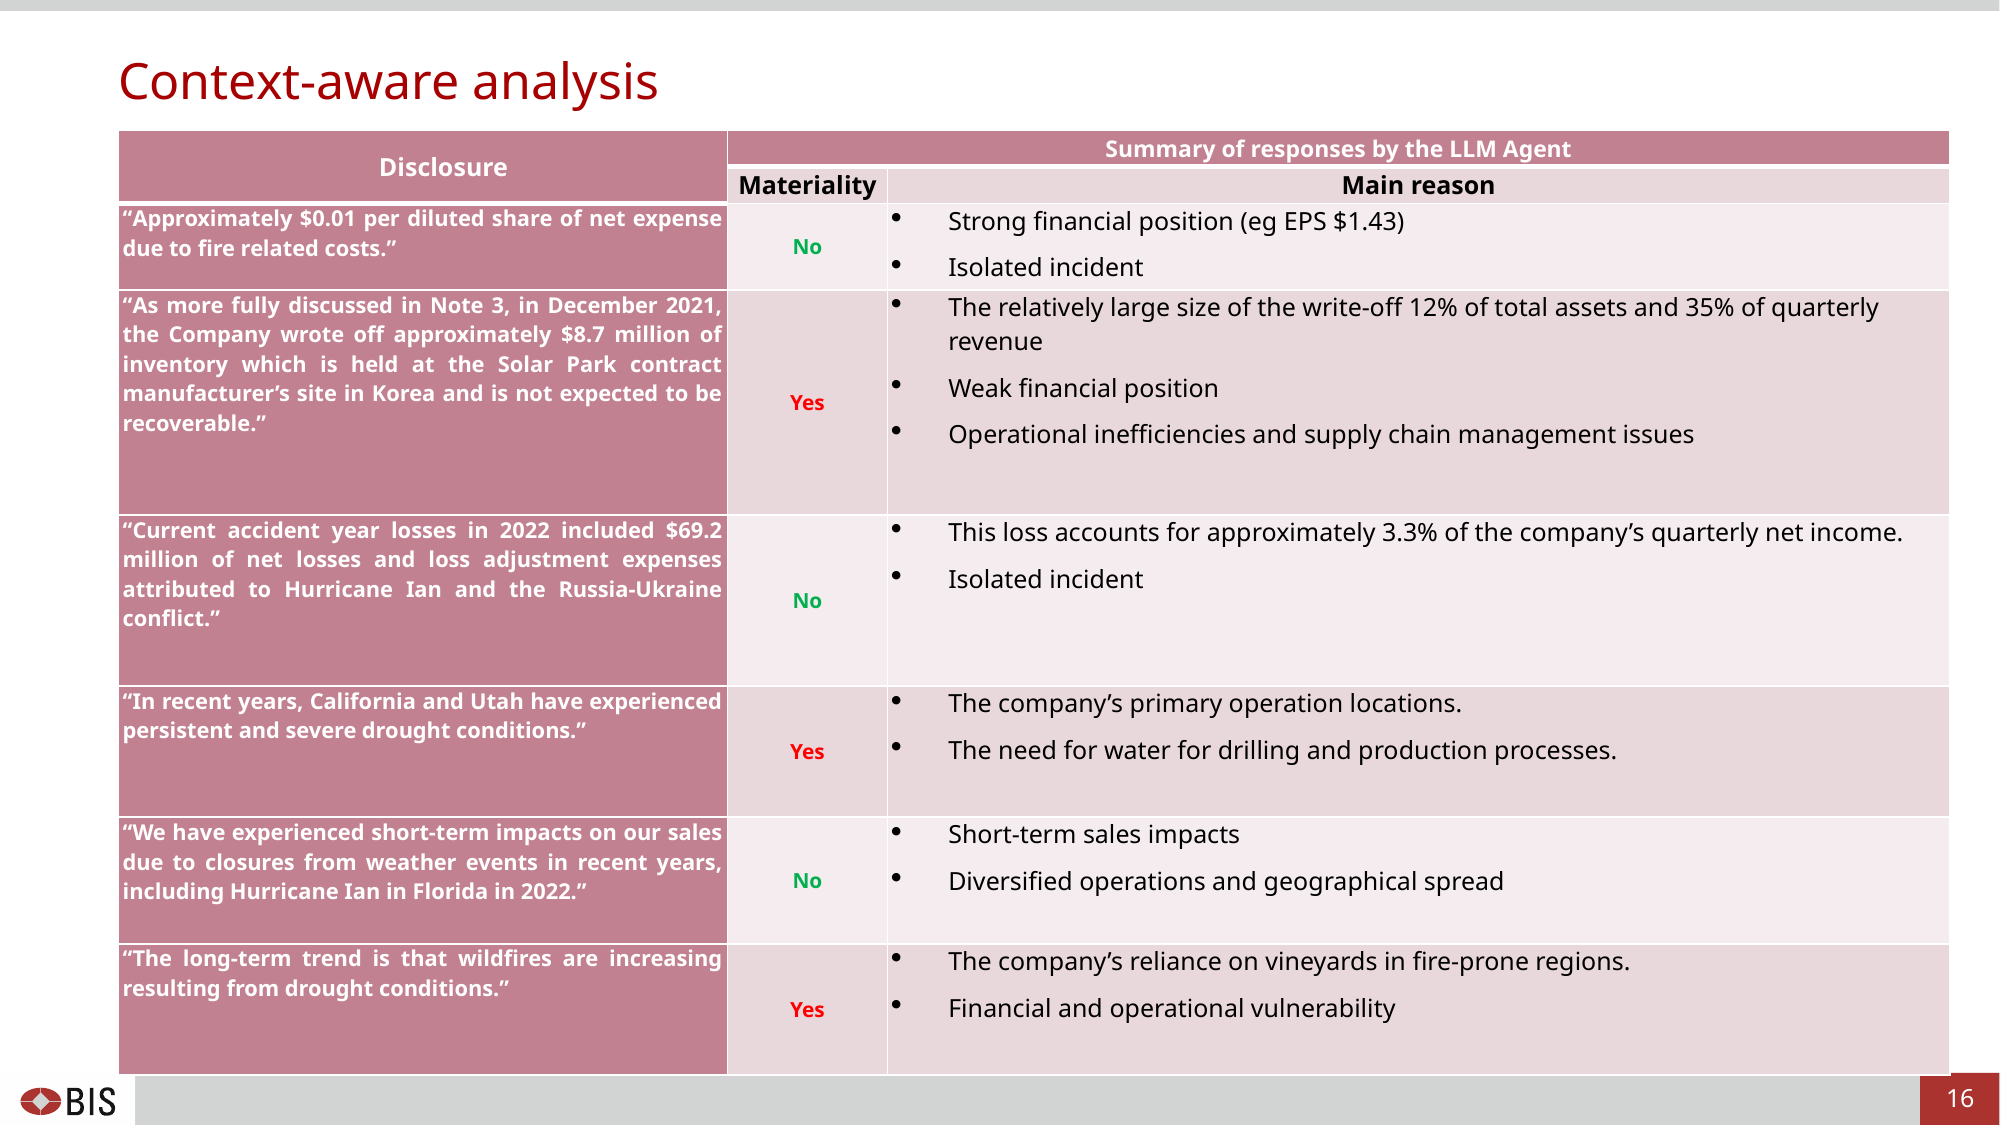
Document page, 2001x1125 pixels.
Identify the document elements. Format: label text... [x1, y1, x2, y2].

table_header Summary of responses by the LLM Agent [728, 131, 1949, 164]
table_cell Materiality [728, 169, 887, 203]
table_cell “Approximately $0.01 per diluted share of net expense due to fire related costs.” [119, 206, 727, 289]
table_cell No [728, 204, 887, 289]
table_cell This loss accounts for approximately 3.3% of the company’s quarterly net income. Isolated incident [888, 516, 1949, 685]
table_cell Yes [728, 945, 887, 1074]
table_cell Main reason [888, 169, 1949, 203]
table_cell “We have experienced short-term impacts on our sales due to closures from weather events in recent years, including Hurricane Ian in Florida in 2022.” [119, 818, 727, 943]
table_cell Yes [728, 291, 887, 514]
table_cell Strong financial position (eg EPS $1.43) Isolated incident [888, 204, 1949, 289]
table_cell No [728, 818, 887, 943]
table_cell The company’s primary operation locations. The need for water for drilling and production processes. [888, 687, 1949, 816]
table_header Disclosure [119, 131, 727, 201]
table_cell “The long-term trend is that wildfires are increasing resulting from drought conditions.” [119, 945, 727, 1074]
table_cell “Current accident year losses in 2022 included $69.2 million of net losses and loss adjustment expenses attributed to Hurricane Ian and the Russia-Ukraine conflict.” [119, 516, 727, 685]
table_cell The relatively large size of the write-off 12% of total assets and 35% of quarterly revenue Weak financial position Operational inefficiencies and supply chain management issues [888, 291, 1949, 514]
table_cell “As more fully discussed in Note 3, in December 2021, the Company wrote off approximately $8.7 million of inventory which is held at the Solar Park contract manufacturer’s site in Korea and is not expected to be recoverable.” [119, 291, 727, 514]
table_cell Yes [728, 687, 887, 816]
title Context-aware analysis [118, 50, 1863, 127]
table_cell No [728, 516, 887, 685]
table_cell The company’s reliance on vineyards in fire-prone regions. Financial and operational vulnerability [888, 945, 1949, 1074]
slide_number 16 [1921, 1074, 2000, 1125]
table_cell “In recent years, California and Utah have experienced persistent and severe drought conditions.” [119, 687, 727, 816]
table_cell Short-term sales impacts Diversified operations and geographical spread [888, 818, 1949, 943]
